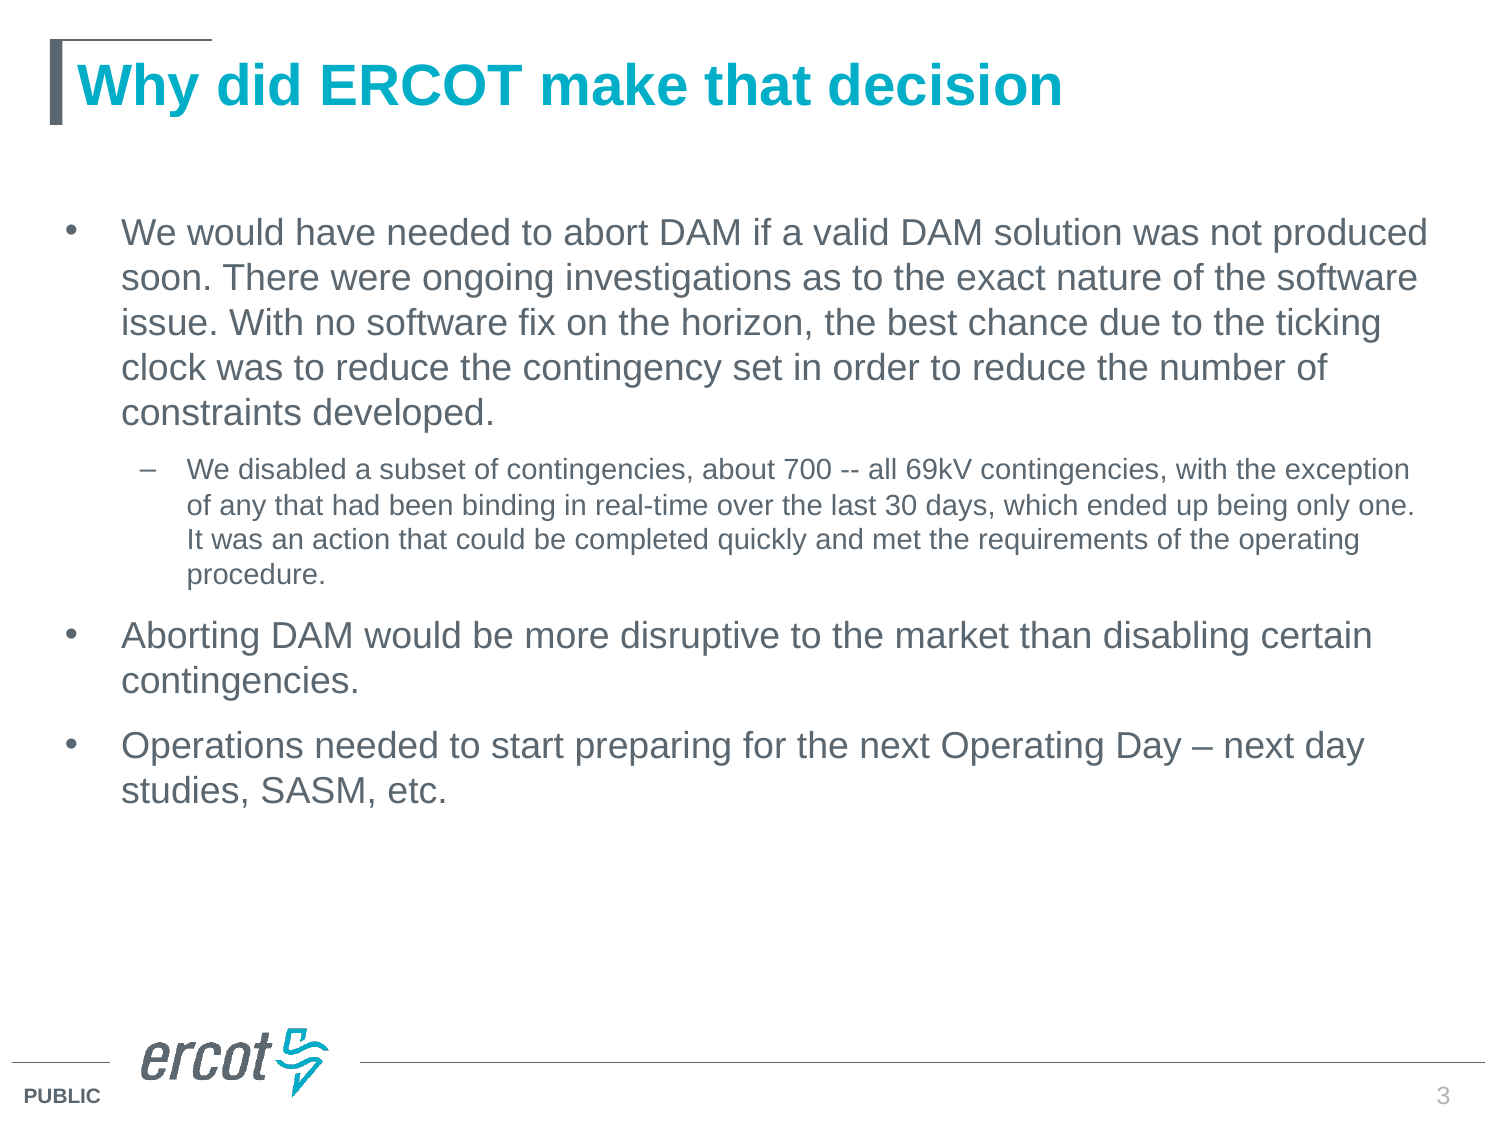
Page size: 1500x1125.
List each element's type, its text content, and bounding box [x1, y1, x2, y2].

picture [137, 1024, 332, 1100]
slide_number 3 [1400, 1076, 1488, 1113]
title Why did ERCOT make that decision [62, 39, 1450, 125]
list We would have needed to abort DAM if a valid DAM solution was not produced soon. There were ongoing investigations as to the exact nature of the software issue. With no software fix on the horizon, the best chance due to the ticking clock was to reduce the contingency set in order to reduce the number of constraints developed. We disabled a subset of contingencies, about 700 -- all 69kV contingencies, with the exception of any that had been binding in real-time over the last 30 days, which ended up being only one. It was an action that could be completed quickly and met the requirements of the operating procedure. Aborting DAM would be more disruptive to the market than disabling certain contingencies. Operations needed to start preparing for the next Operating Day – next day studies, SASM, etc. [50, 200, 1450, 1000]
